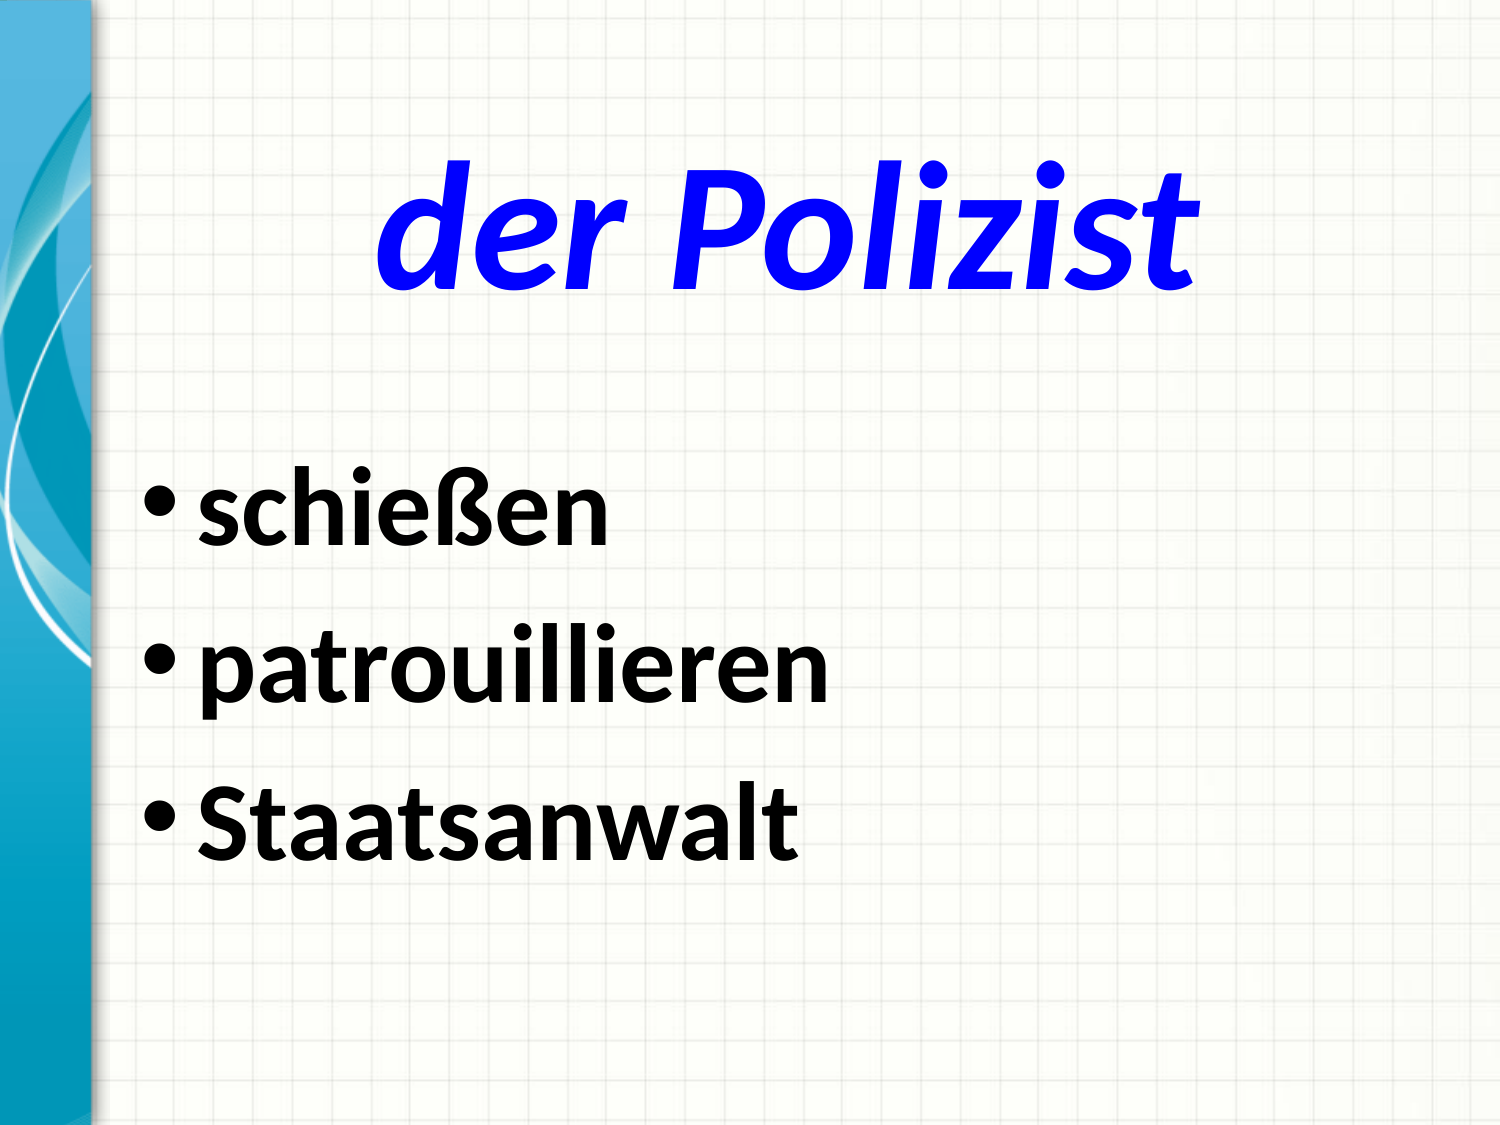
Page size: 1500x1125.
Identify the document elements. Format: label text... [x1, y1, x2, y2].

title der Polizist [125, 44, 1450, 388]
list schießen patrouillieren Staatsanwalt [125, 425, 1450, 967]
picture [0, 0, 1500, 1125]
